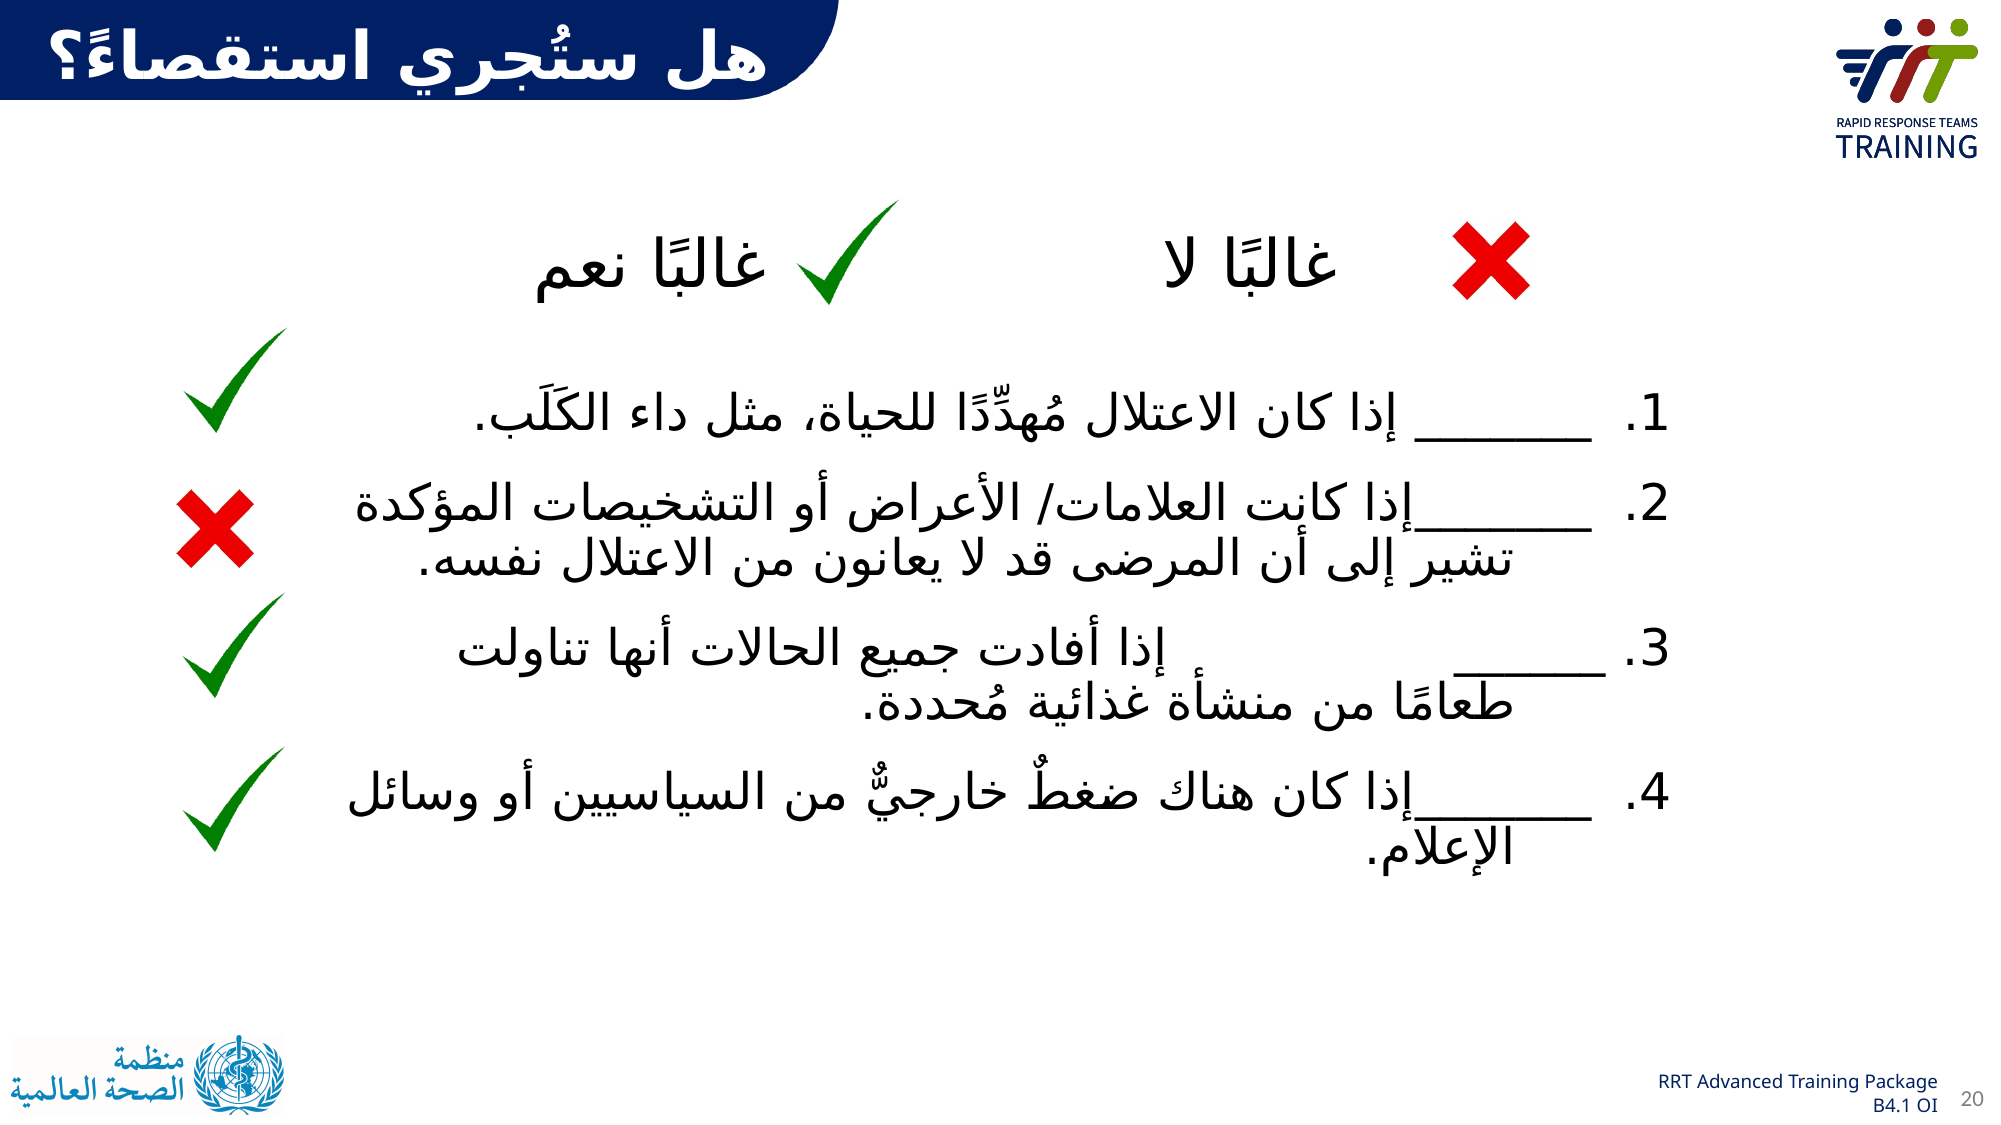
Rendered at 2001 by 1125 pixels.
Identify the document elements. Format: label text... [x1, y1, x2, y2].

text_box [416, 211, 1483, 311]
picture [183, 326, 287, 433]
picture [176, 489, 255, 568]
picture [182, 746, 286, 853]
text_box 1. _______ إذا كان الاعتلال مُهدِّدًا للحياة، مثل داء الكَلَب. 2. _______ إذا كانت العلامات/ الأعراض أو التشخيصات المؤكدة تشير إلى أن المرضى قد لا يعانون من الاعتلال نفسه. 3. ______ إذا أفادت جميع الحالات أنها تناولت طعامًا من منشأة غذائية مُحددة. 4. _______ إذا كان هناك ضغطٌ خارجيٌّ من السياسيين أو وسائل الإعلام. [316, 379, 1680, 885]
picture [241, 1050, 247, 1059]
picture [0, 0, 839, 100]
picture [11, 1035, 284, 1115]
picture [182, 592, 286, 698]
picture [1451, 221, 1531, 300]
picture [1835, 19, 1978, 167]
picture [795, 199, 899, 305]
text_box هل ستُجري استقصاءً؟ [24, 8, 778, 108]
